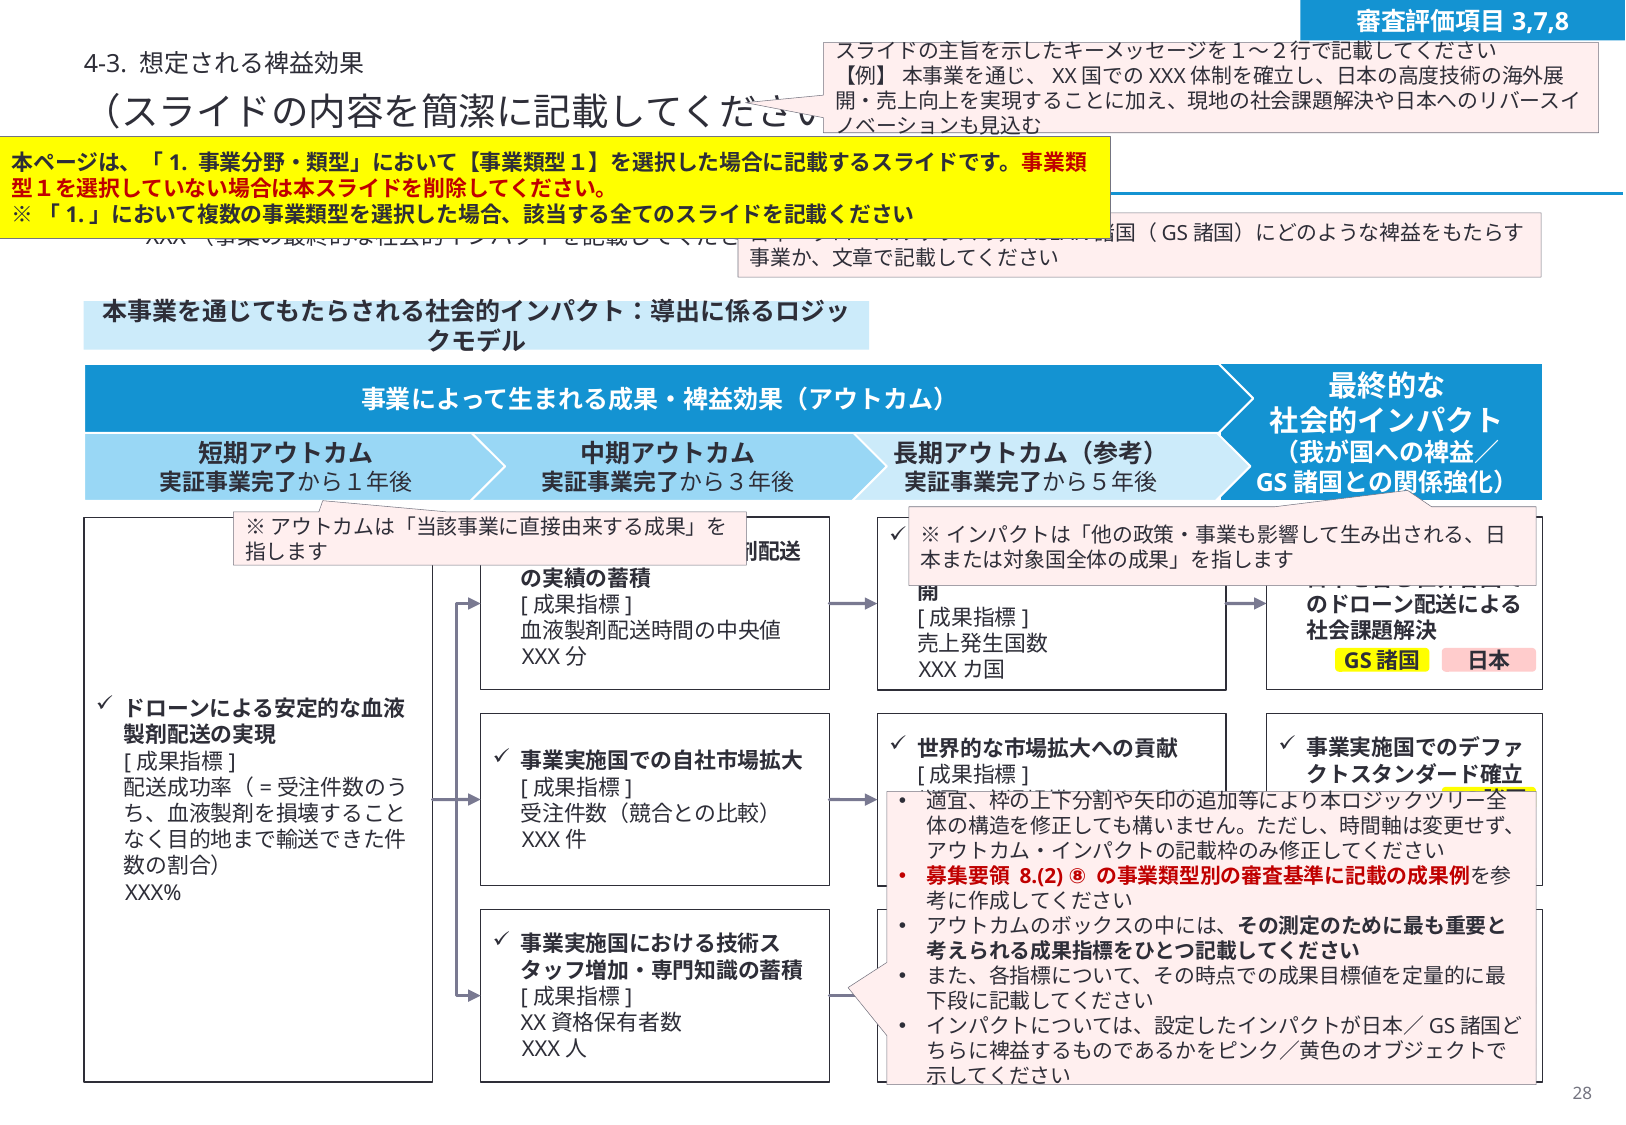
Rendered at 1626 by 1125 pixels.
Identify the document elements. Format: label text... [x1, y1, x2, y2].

text_box 中期アウトカム 実証事業完了から３年後 [472, 434, 888, 502]
text_box ※インパクトは「他の政策・事業も影響して生み出される、日本または対象国全体の成果」を指します [908, 489, 1538, 587]
list 4-3. 想定される裨益効果 [84, 40, 1299, 82]
text_box 事業実施国における技術スタッフ増加・専門知識の蓄積 [成果指標] XX資格保有者数 XXX人 [480, 909, 830, 1083]
text_box 長期アウトカム（参考） 実証事業完了から５年後 [854, 434, 1252, 502]
text_box 世界的な市場拡大への貢献 [成果指標] 世界の市場規模に対する自社売上割合 XXX% [876, 712, 1227, 887]
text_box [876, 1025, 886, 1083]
text_box ドローンによる安定的な血液製剤配送の実現 [成果指標] 配送成功率（=受注件数のうち、血液製剤を損壊することなく目的地まで輸送できた件数の割合） XXX% [83, 516, 434, 1083]
text_box 事業によって生まれる成果・裨益効果（アウトカム） [83, 363, 1254, 434]
text_box スライドの主旨を示したキーメッセージを１～２行で記載してください 【例】 本事業を通じ、XX国でのXXX体制を確立し、日本の高度技術の海外展開・売上向上を実現することに加え、現地の社会課題解決や日本へのリバースイノベーションも見込む [744, 41, 1600, 134]
text_box 事業実施国での自社市場拡大 [成果指標] 受注件数（競合との比較） XXX件 [481, 712, 830, 887]
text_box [432, 800, 481, 996]
text_box 日本・グローバルサウスの非ASEAN諸国（GS諸国）にどのような裨益をもたらす事業か、文章で記載してください [735, 211, 1542, 278]
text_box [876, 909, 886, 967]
text_box XXX（事業の最終的な社会的インパクトを記載してください） [83, 213, 1543, 299]
text_box 本ページは、「1. 事業分野・類型」において【事業類型１】を選択した場合に記載するスライドです。事業類型１を選択していない場合は本スライドを削除してください。 ※「1.」において複数の事業類型を選択した場合、該当する全てのスライドを記載ください [0, 136, 1111, 240]
text_box ※アウトカムは「当該事業に直接由来する成果」を指します [232, 499, 748, 566]
text_box 適宜、枠の上下分割や矢印の追加等により本ロジックツリー全体の構造を修正しても構いません。ただし、時間軸は変更せず、アウトカム・インパクトの記載枠のみ修正してください 募集要領 8.(2) ⑧ の事業類型別の審査基準に記載の成果例を参考に作成してください アウトカムのボックスの中には、その測定のために最も重要と考えられる成果指標をひとつ記載してください また、各指標について、その時点での成果目標値を定量的に最下段に記載してください インパクトについては、設定したインパクトが日本／GS諸国どちらに裨益するものであるかをピンク／黄色のオブジェクトで示してください [847, 790, 1538, 1086]
text_box 短期アウトカム 実証事業完了から１年後 [83, 434, 506, 502]
text_box 本事業を通じてもたらされる社会的インパクト：導出に係るロジックモデル [83, 300, 870, 351]
text_box 事業実施国でのデファクトスタンダード確立 日本を含む世界各国での売上向上 [1266, 712, 1543, 887]
text_box 最終的な 社会的インパクト （我が国への裨益／ GS諸国との関係強化） [1219, 362, 1543, 502]
text_box GS諸国 [1334, 647, 1431, 673]
text_box 日本を含む世界各国でのドローン配送による 社会課題解決 [1266, 516, 1543, 691]
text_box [432, 603, 481, 799]
text_box 事業実施国との関係強化（現地雇用創出） 日本へのリバースイノベーション [1538, 909, 1543, 1083]
list （スライドの内容を簡潔に記載してください） [84, 83, 1543, 183]
text_box GS諸国 [1441, 785, 1537, 790]
text_box ドローンによる血液製剤配送の実績の蓄積 [成果指標] 血液製剤配送時間の中央値 XXX分 [480, 516, 830, 691]
text_box 日本 [1440, 647, 1538, 673]
text_box 事業実施国における実績をもとにした他国での類似事業展開 [成果指標] 売上発生国数 XXXカ国 [876, 516, 1227, 691]
text_box 審査評価項目3,7,8 [1299, 0, 1625, 41]
